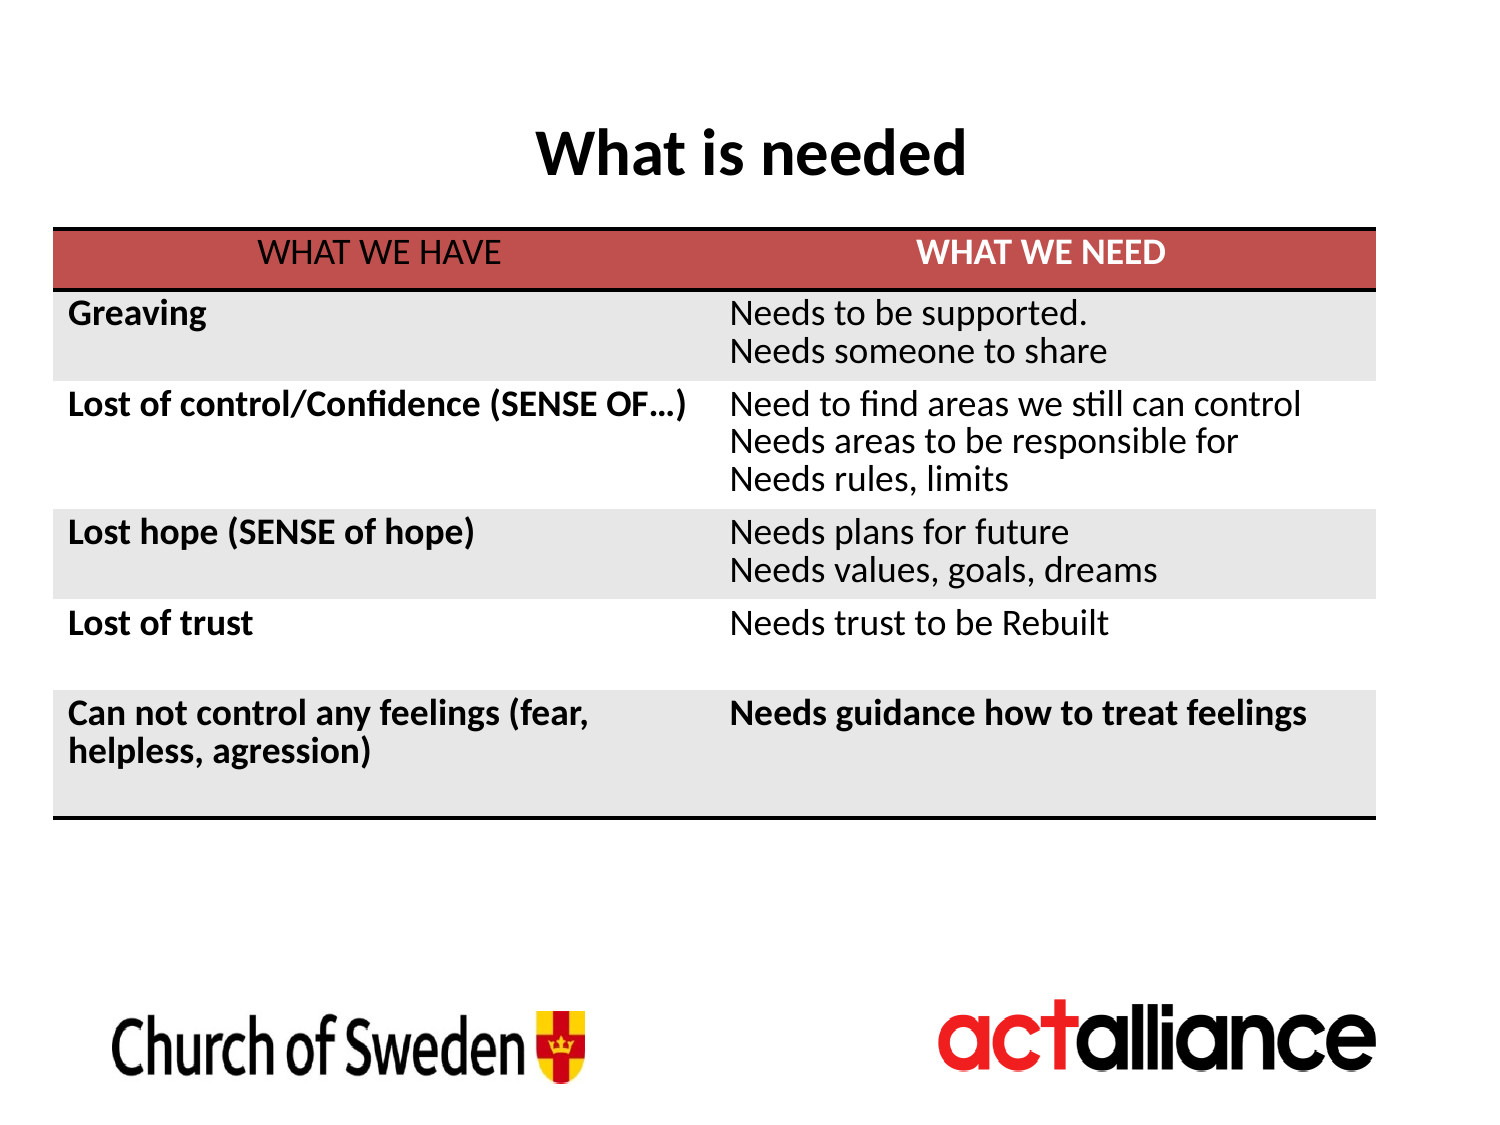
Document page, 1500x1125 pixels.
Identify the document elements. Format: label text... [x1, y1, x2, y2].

list [76, 243, 1427, 1000]
picture [938, 999, 1377, 1072]
table_cell Needs guidance how to treat feelings [715, 690, 1376, 816]
table_cell Lost hope (SENSE of hope) [53, 509, 715, 599]
table_header WHAT WE NEED [715, 231, 1376, 288]
table_cell Lost of control/Confidence (SENSE OF…) [53, 381, 715, 509]
table_cell Greaving [53, 292, 715, 381]
table_cell Needs plans for future Needs values, goals, dreams [715, 509, 1376, 599]
table_cell Can not control any feelings (fear, helpless, agression) [53, 690, 715, 816]
table_cell Lost of trust [53, 599, 715, 690]
picture [111, 1011, 585, 1084]
table_cell Need to find areas we still can control Needs areas to be responsible for Needs rules, limits [715, 381, 1376, 509]
table_header WHAT WE HAVE [53, 231, 715, 288]
title What is needed [76, 78, 1427, 220]
table_cell Needs trust to be Rebuilt [715, 599, 1376, 690]
table_cell Needs to be supported. Needs someone to share [715, 292, 1376, 381]
